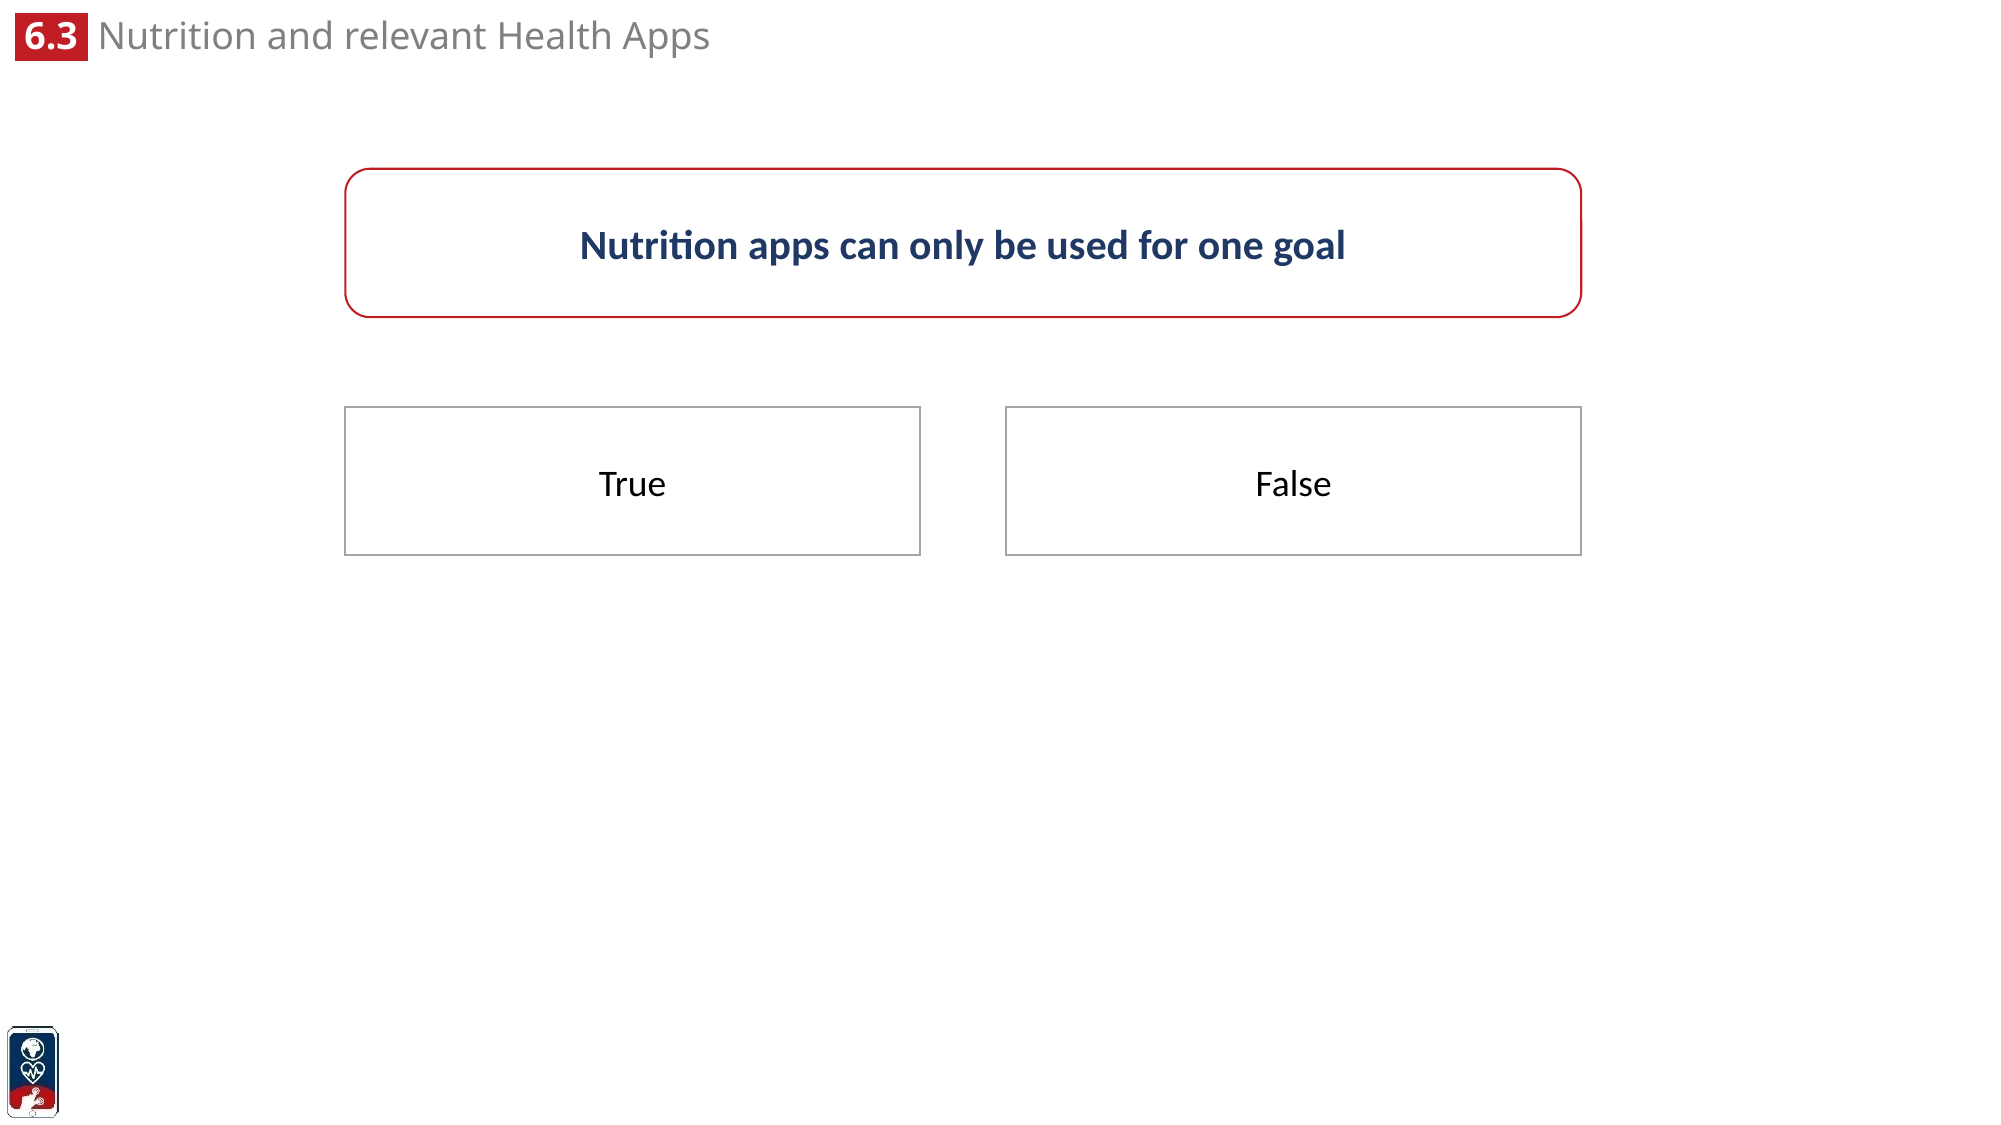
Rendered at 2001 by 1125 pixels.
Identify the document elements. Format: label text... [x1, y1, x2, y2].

text_box True [344, 406, 921, 556]
picture [7, 1026, 59, 1118]
text_box Nutrition apps can only be used for one goal [344, 167, 1583, 319]
text_box False [1005, 406, 1582, 556]
